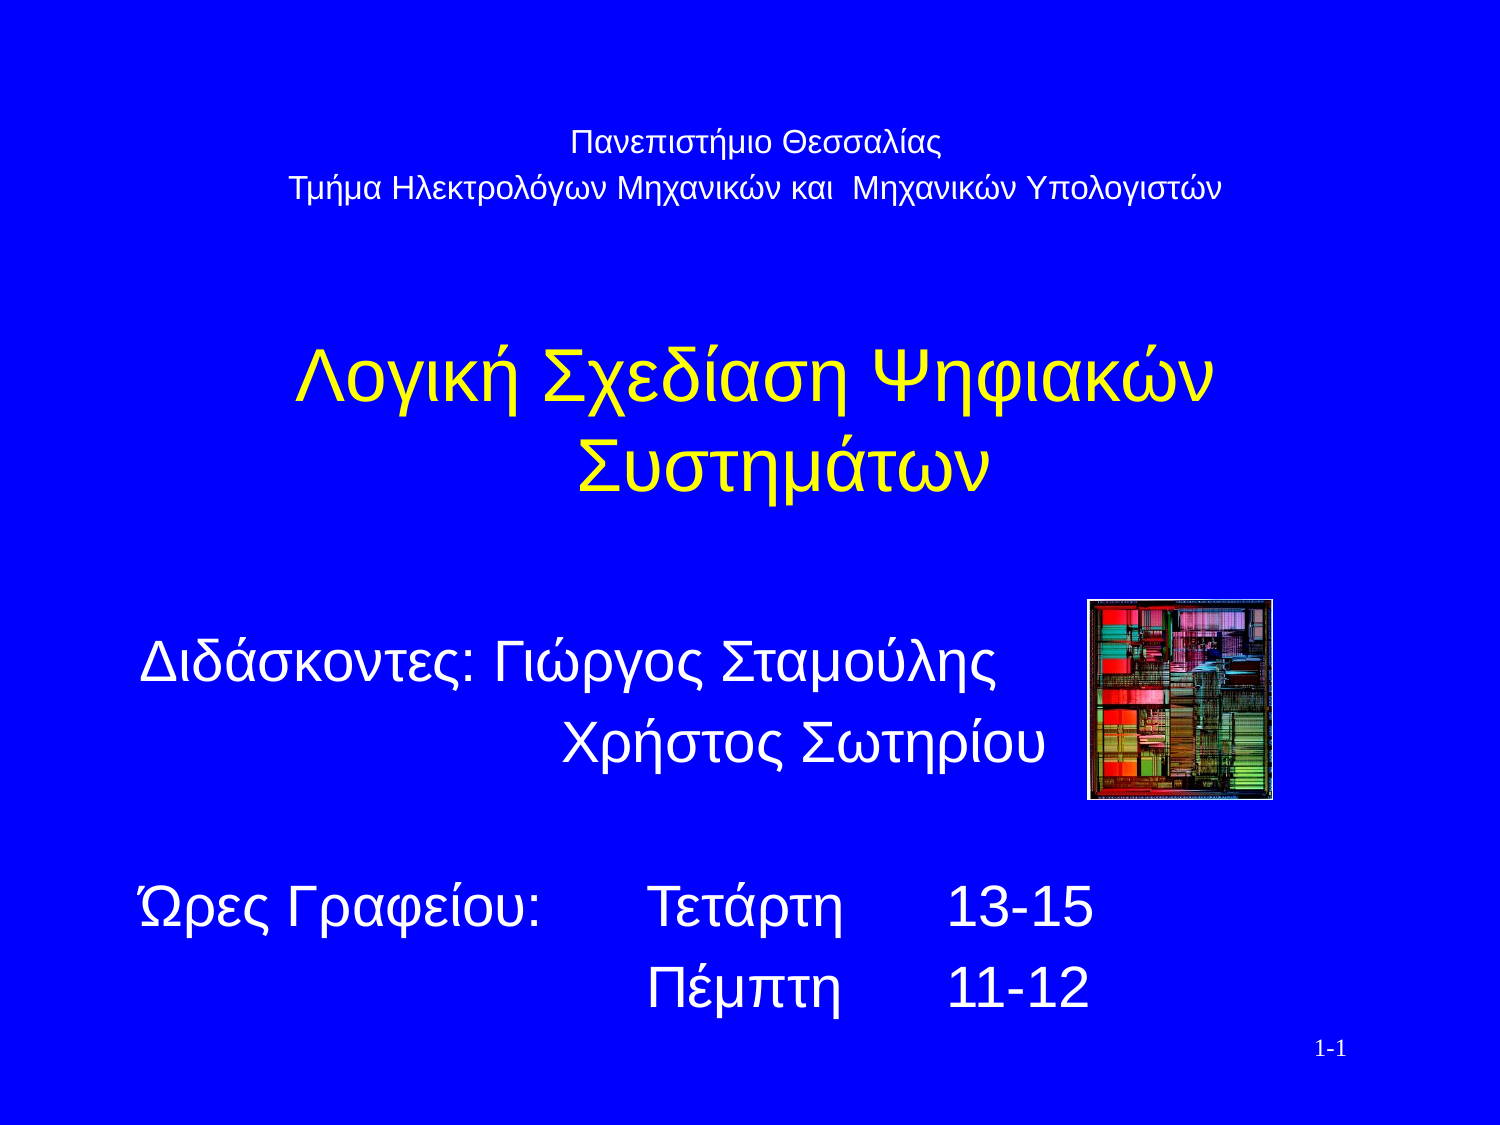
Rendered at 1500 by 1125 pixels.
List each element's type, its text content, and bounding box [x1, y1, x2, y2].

picture [1087, 599, 1273, 801]
list Πανεπιστήμιο Θεσσαλίας Τμήμα Ηλεκτρολόγων Μηχανικών και Μηχανικών Υπολογιστών Λογική Σχεδίαση Ψηφιακών Συστημάτων Διδάσκοντες: Γιώργος Σταμούλης Χρήστος Σωτηρίου Ώρες Γραφείου: Τετάρτη 13-15 Πέμπτη 11-12 [124, 112, 1388, 1026]
